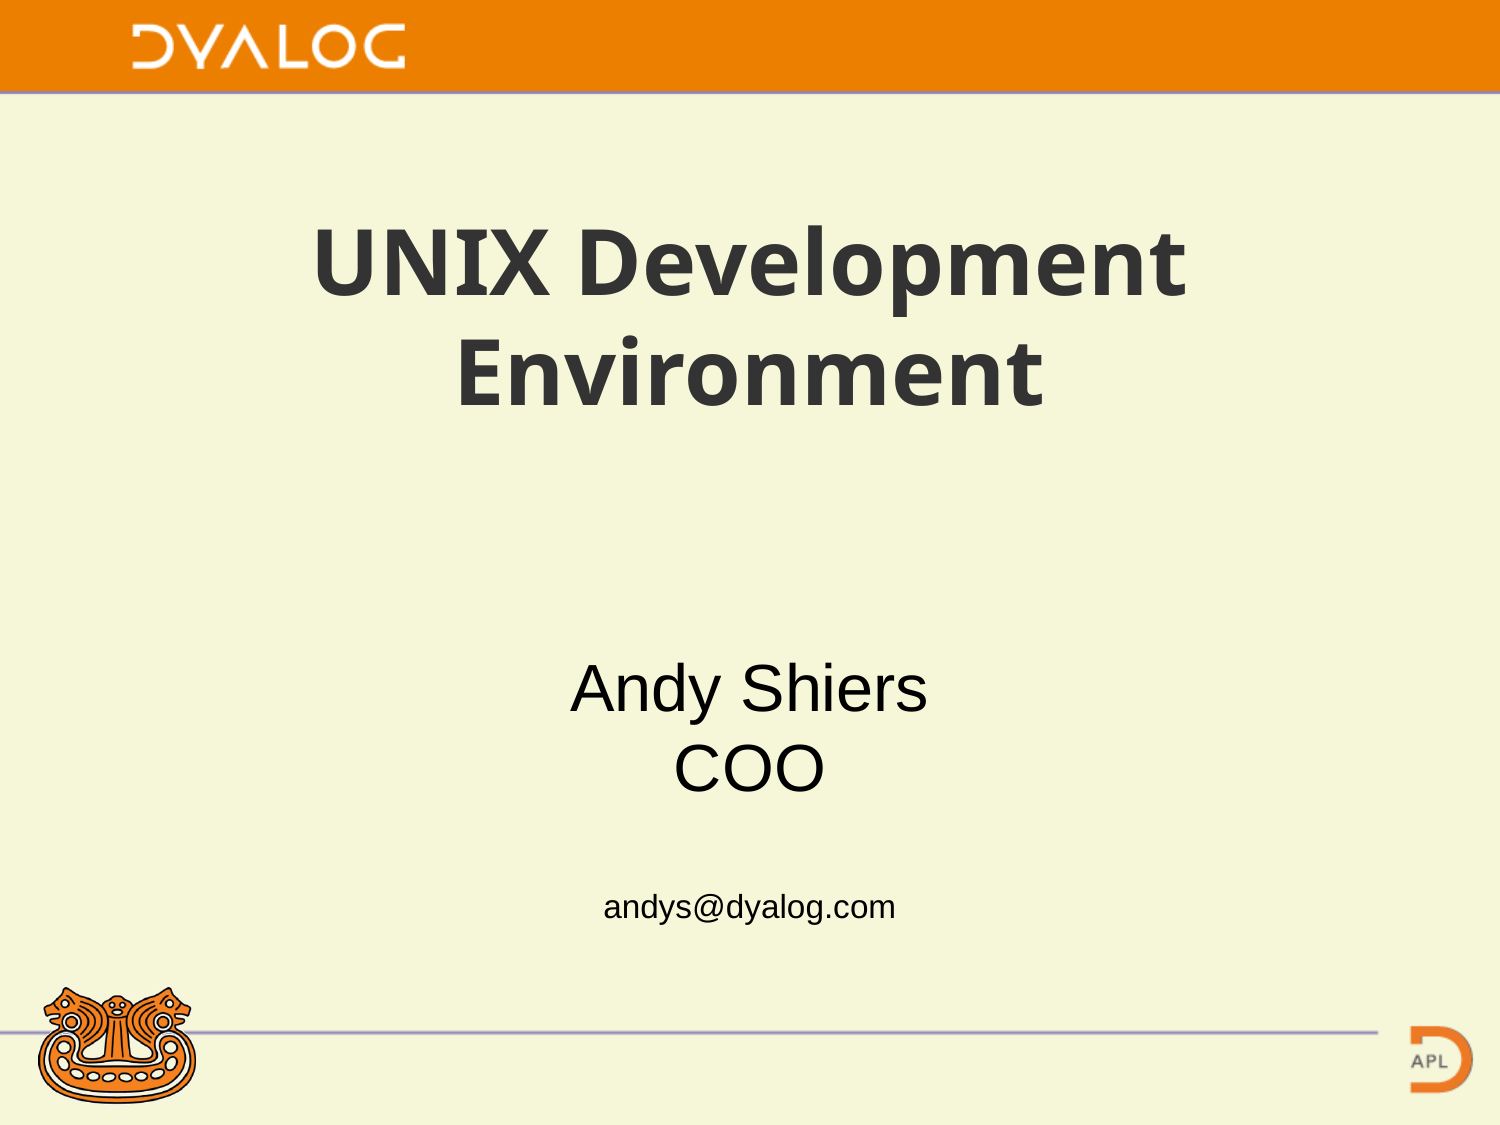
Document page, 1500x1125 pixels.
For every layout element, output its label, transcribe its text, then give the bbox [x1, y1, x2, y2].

title UNIX Development Environment [112, 196, 1388, 384]
picture [0, 0, 1500, 1125]
subtitle Andy Shiers COO andys@dyalog.com [225, 637, 1275, 988]
